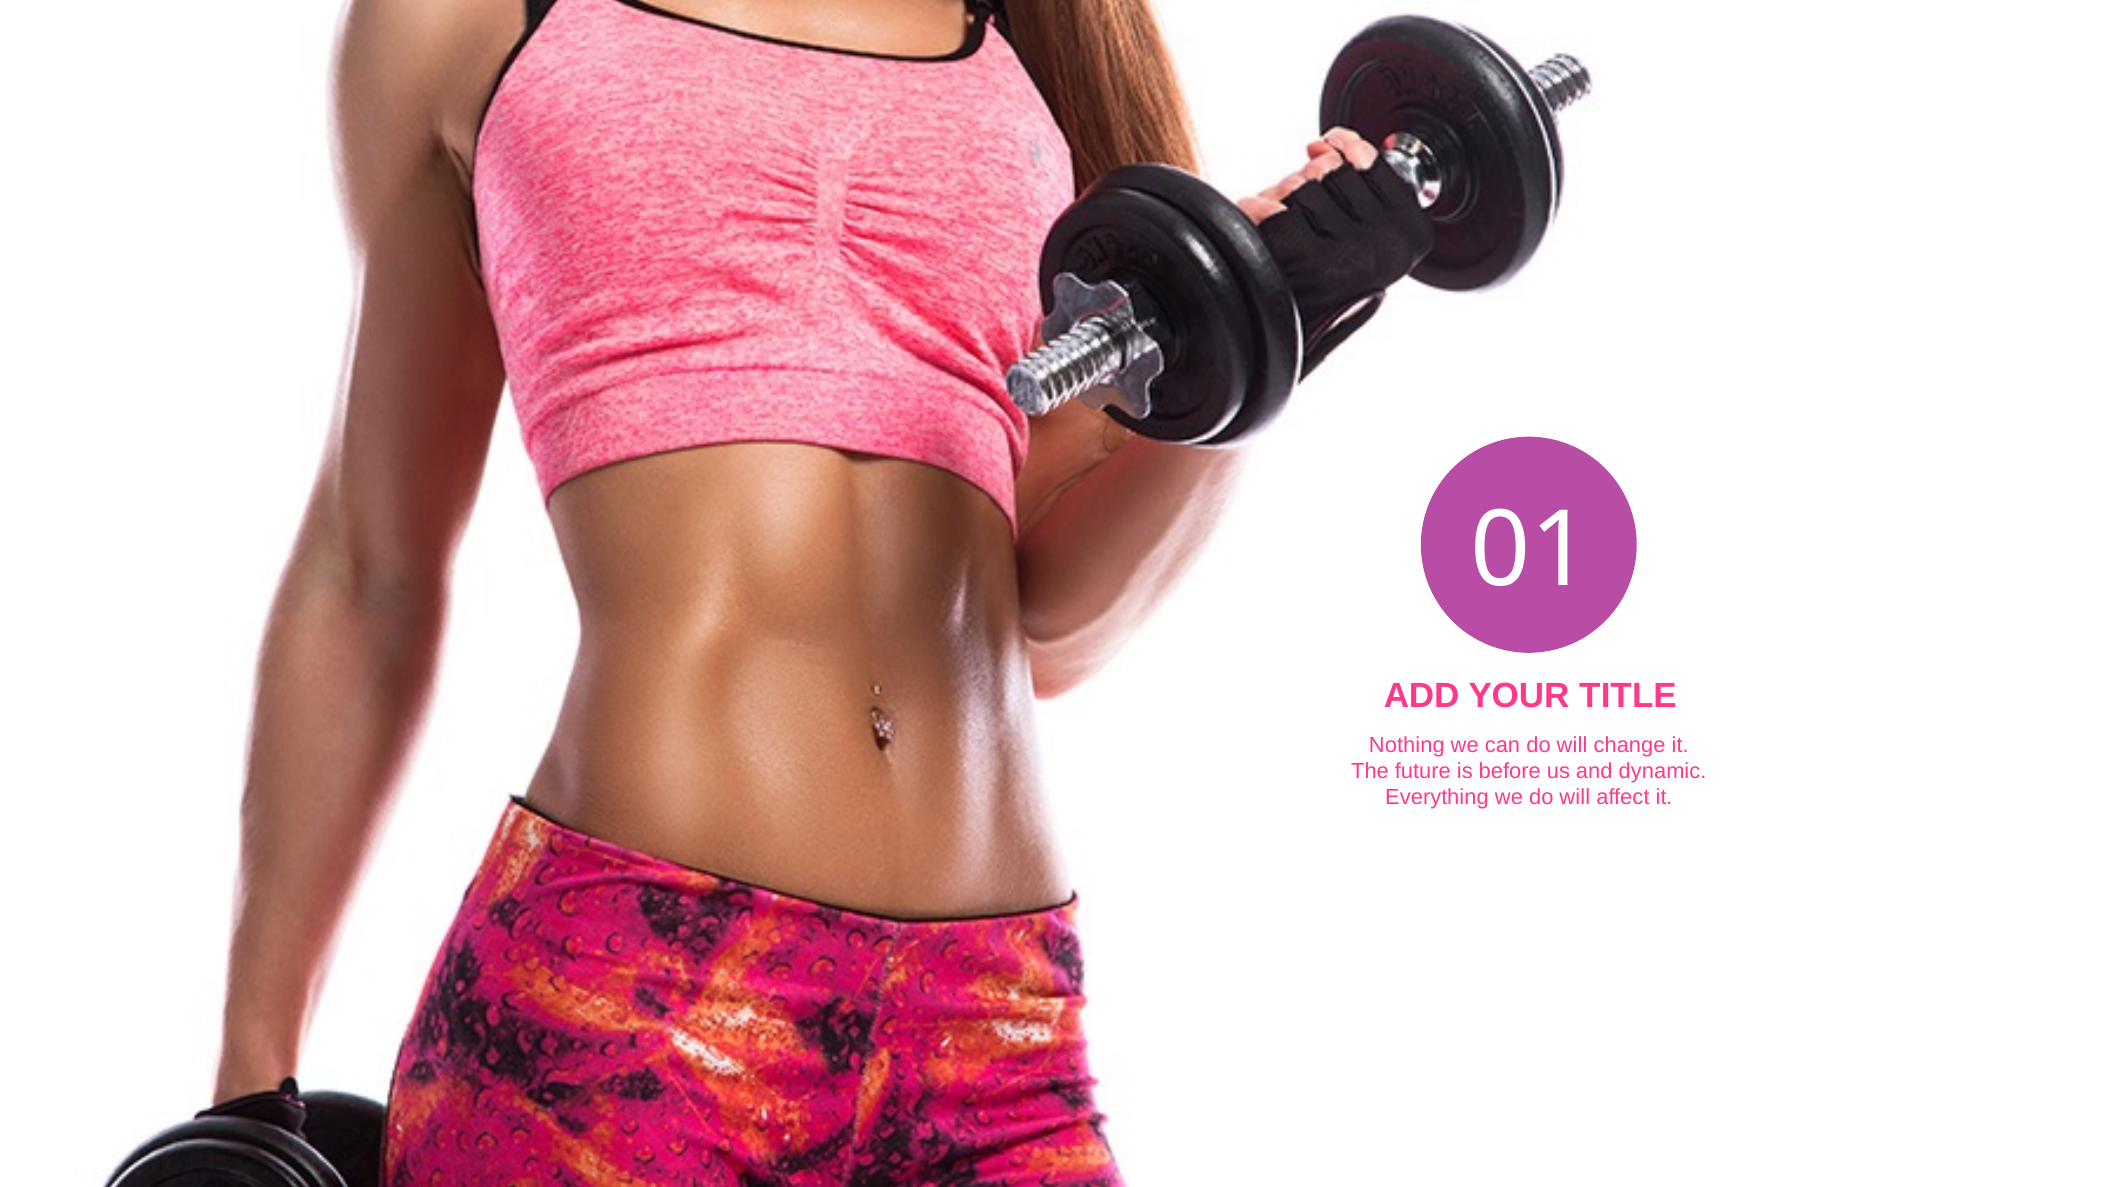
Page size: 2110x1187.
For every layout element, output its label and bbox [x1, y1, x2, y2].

text_box [0, 0, 2110, 1187]
text_box [1420, 436, 1637, 653]
text_box [1334, 665, 1726, 818]
